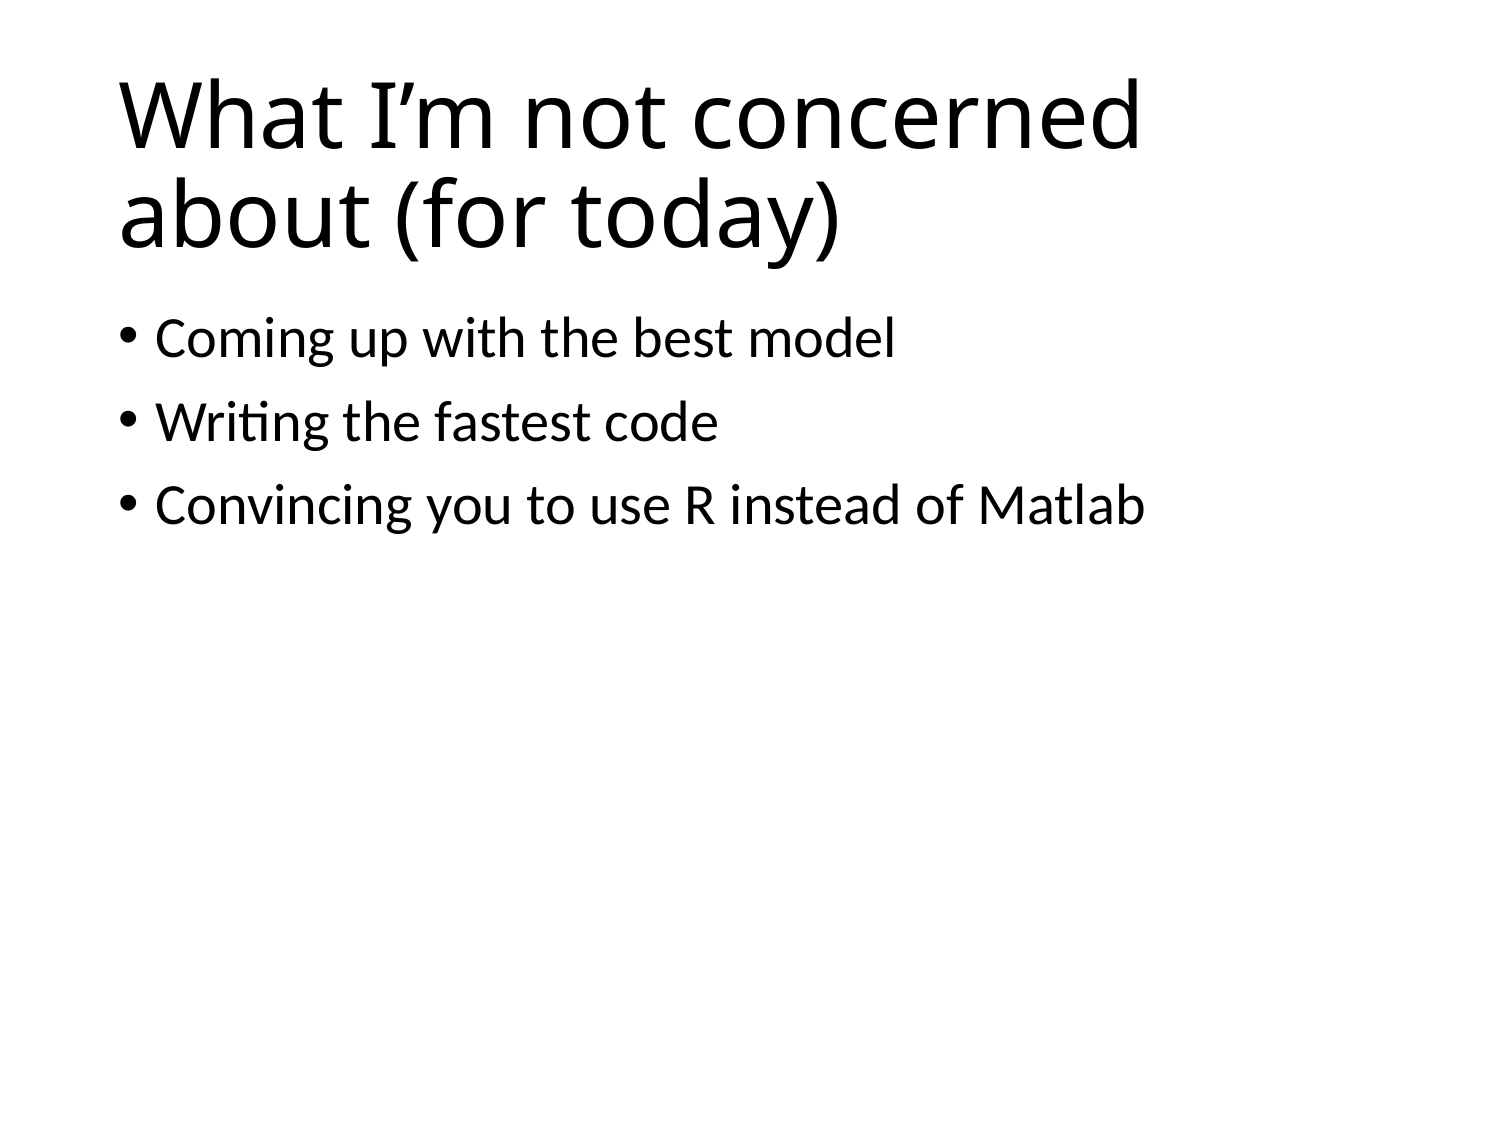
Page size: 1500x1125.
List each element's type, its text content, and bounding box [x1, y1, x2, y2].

title What I’m not concerned about (for today) [103, 59, 1397, 278]
list Coming up with the best model Writing the fastest code Convincing you to use R instead of Matlab [103, 299, 1397, 1014]
